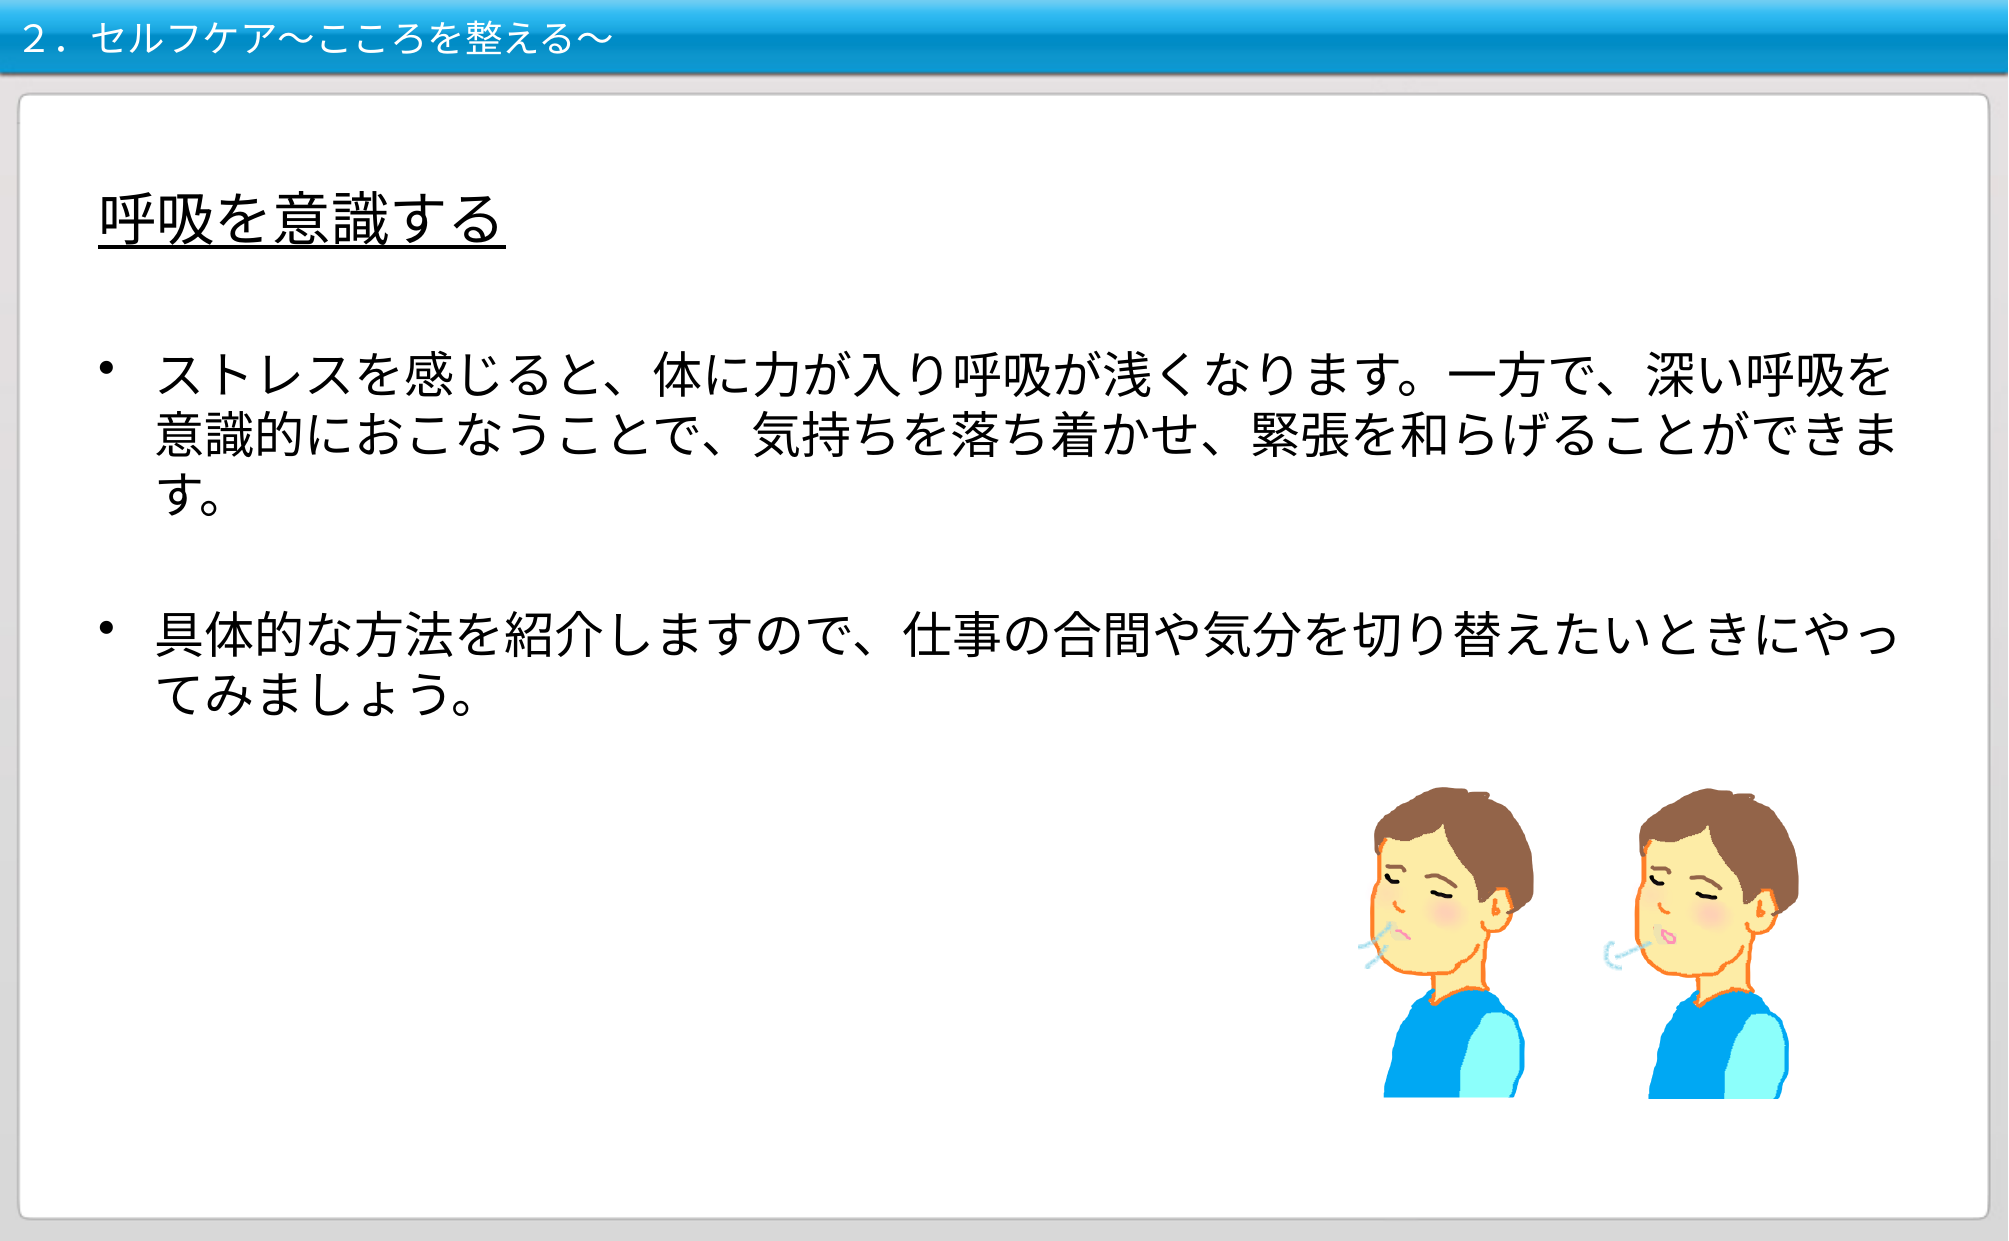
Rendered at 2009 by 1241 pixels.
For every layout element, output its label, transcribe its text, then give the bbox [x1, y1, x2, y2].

title ２．セルフケア～こころを整える～ [0, 0, 2008, 76]
list 呼吸を意識する ストレスを感じると、体に力が入り呼吸が浅くなります。一方で、深い呼吸を意識的におこなうことで、気持ちを落ち着かせ、緊張を和らげることができます。 具体的な方法を紹介しますので、仕事の合間や気分を切り替えたいときにやってみましょう。 [39, 122, 1961, 1187]
picture [0, 76, 2008, 1241]
